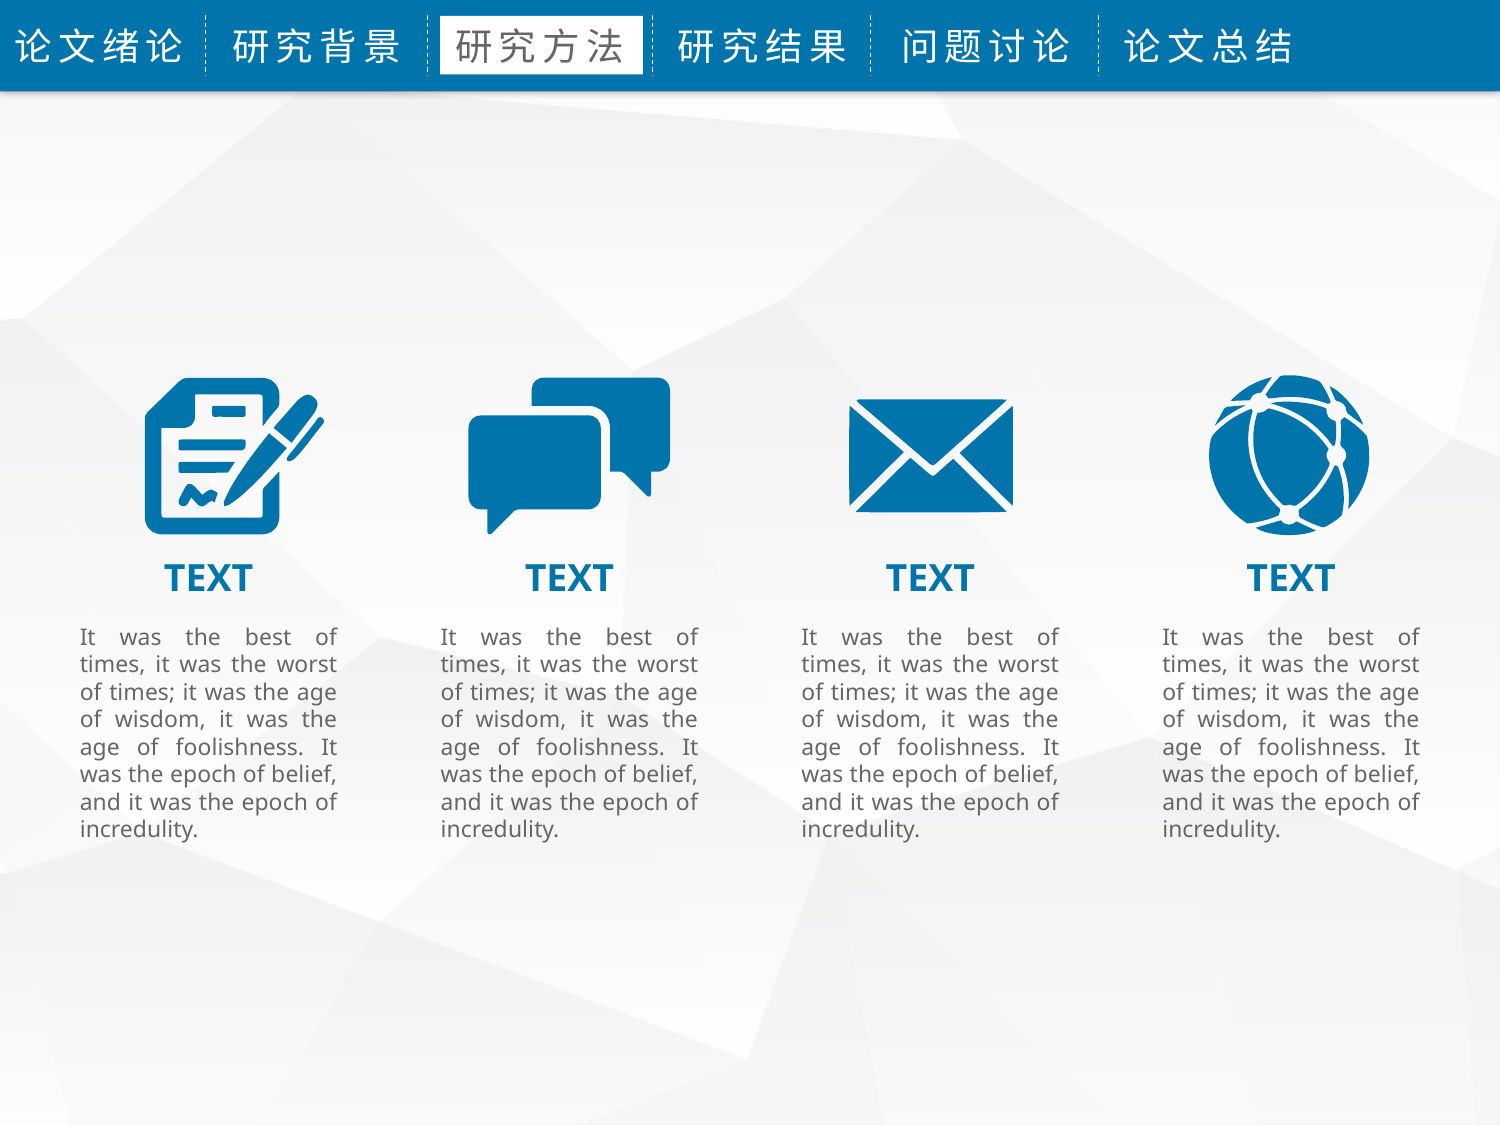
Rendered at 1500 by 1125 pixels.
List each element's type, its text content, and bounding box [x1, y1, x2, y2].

text_box 研究结果 [663, 15, 870, 76]
picture [0, 92, 1500, 1125]
text_box TEXT [499, 546, 640, 607]
text_box It was the best of times, it was the worst of times; it was the age of wisdom, it was the age of foolishness. It was the epoch of belief, and it was the epoch of incredulity. [1147, 615, 1435, 850]
text_box It was the best of times, it was the worst of times; it was the age of wisdom, it was the age of foolishness. It was the epoch of belief, and it was the epoch of incredulity. [425, 615, 714, 850]
text_box It was the best of times, it was the worst of times; it was the age of wisdom, it was the age of foolishness. It was the epoch of belief, and it was the epoch of incredulity. [786, 615, 1074, 850]
text_box 论文绪论 [0, 15, 211, 76]
text_box TEXT [860, 546, 1001, 607]
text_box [468, 377, 671, 535]
text_box TEXT [138, 546, 279, 607]
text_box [1208, 374, 1373, 538]
text_box 问题讨论 [886, 15, 1098, 76]
text_box 研究结果 [871, 15, 876, 76]
text_box TEXT [1221, 546, 1362, 607]
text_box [848, 399, 1013, 513]
text_box 研究背景 [213, 15, 420, 76]
text_box [0, 0, 1500, 92]
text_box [144, 377, 325, 535]
text_box 论文总结 [1109, 15, 1322, 76]
text_box 研究方法 [440, 15, 652, 76]
text_box It was the best of times, it was the worst of times; it was the age of wisdom, it was the age of foolishness. It was the epoch of belief, and it was the epoch of incredulity. [65, 615, 353, 850]
